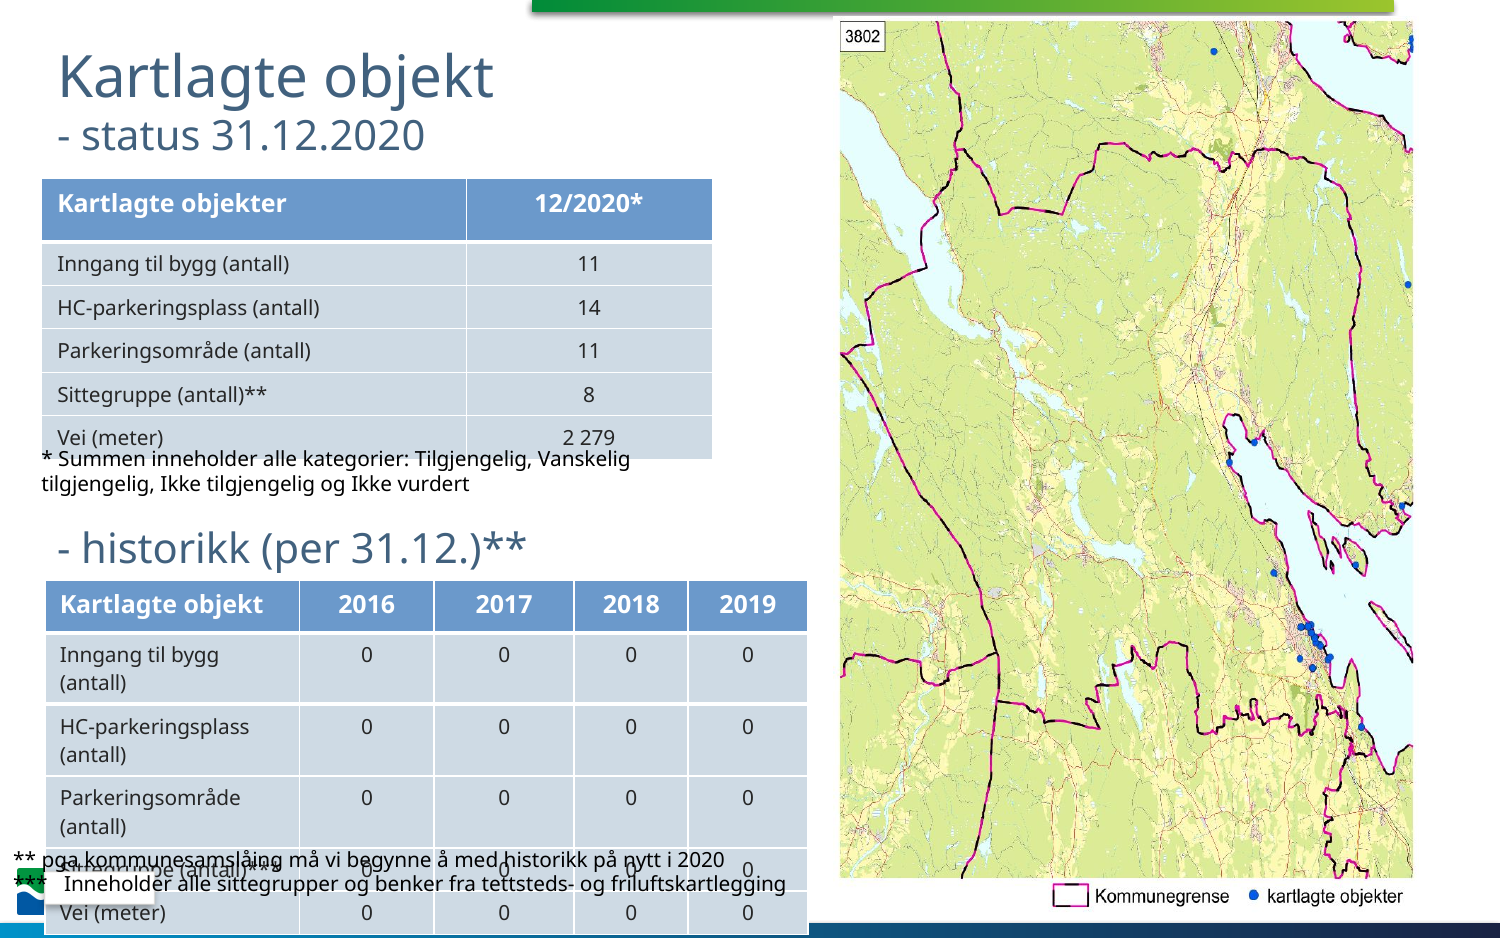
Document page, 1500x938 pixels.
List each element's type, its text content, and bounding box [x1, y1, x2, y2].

table_header 2016 [300, 581, 433, 631]
table_cell HC-parkeringsplass (antall) [42, 286, 466, 328]
text_box - historikk (per 31.12.)** [42, 496, 828, 580]
table_cell 0 [300, 777, 433, 838]
table_cell Parkeringsområde (antall) [42, 329, 466, 372]
table_cell 0 [300, 904, 433, 934]
table_cell 11 [467, 244, 712, 285]
table_cell 0 [689, 706, 807, 775]
table_cell Parkeringsområde (antall) [46, 777, 299, 838]
table_cell 8 [467, 373, 712, 415]
table_cell 0 [435, 635, 573, 702]
table_cell 0 [802, 849, 807, 890]
table_cell 0 [575, 904, 687, 934]
table_cell 0 [575, 777, 687, 838]
table_cell 0 [435, 904, 573, 934]
table_header 2019 [689, 581, 807, 631]
table_cell Sittegruppe (antall)** [42, 373, 466, 415]
table_cell 0 [300, 706, 433, 775]
table_cell Inngang til bygg (antall) [46, 635, 299, 702]
text_box Kartlagte objekt - status 31.12.2020 [42, 24, 828, 167]
table_header 12/2020* [467, 179, 712, 240]
text_box ** pga kommunesamslåing må vi begynne å med historikk på nytt i 2020 *** Inneholder alle sittegrupper og benker fra tettsteds- og friluftskartlegging [0, 838, 802, 904]
table_header Kartlagte objekter [42, 179, 466, 240]
table_cell 0 [689, 635, 807, 702]
table_cell 0 [435, 706, 573, 775]
text_box * Summen inneholder alle kategorier: Tilgjengelig, Vanskelig tilgjengelig, Ikke tilgjengelig og Ikke vurdert [26, 438, 711, 504]
table_cell 0 [300, 635, 433, 702]
table_header Kartlagte objekt [46, 581, 299, 631]
table_cell 0 [435, 777, 573, 838]
table_cell 2 279 [467, 416, 712, 459]
table_cell 0 [689, 892, 807, 934]
table_cell Vei (meter) [42, 416, 466, 438]
table_cell Vei (meter) [46, 904, 299, 934]
table_header 2018 [575, 581, 687, 631]
table_cell 11 [467, 329, 712, 372]
table_cell 0 [575, 706, 687, 775]
table_cell 0 [689, 777, 807, 847]
picture [833, 16, 1419, 913]
table_cell HC-parkeringsplass (antall) [46, 706, 299, 775]
table_cell Inngang til bygg (antall) [42, 244, 466, 285]
table_header 2017 [435, 581, 573, 631]
table_cell 14 [467, 286, 712, 328]
table_cell 0 [575, 635, 687, 702]
